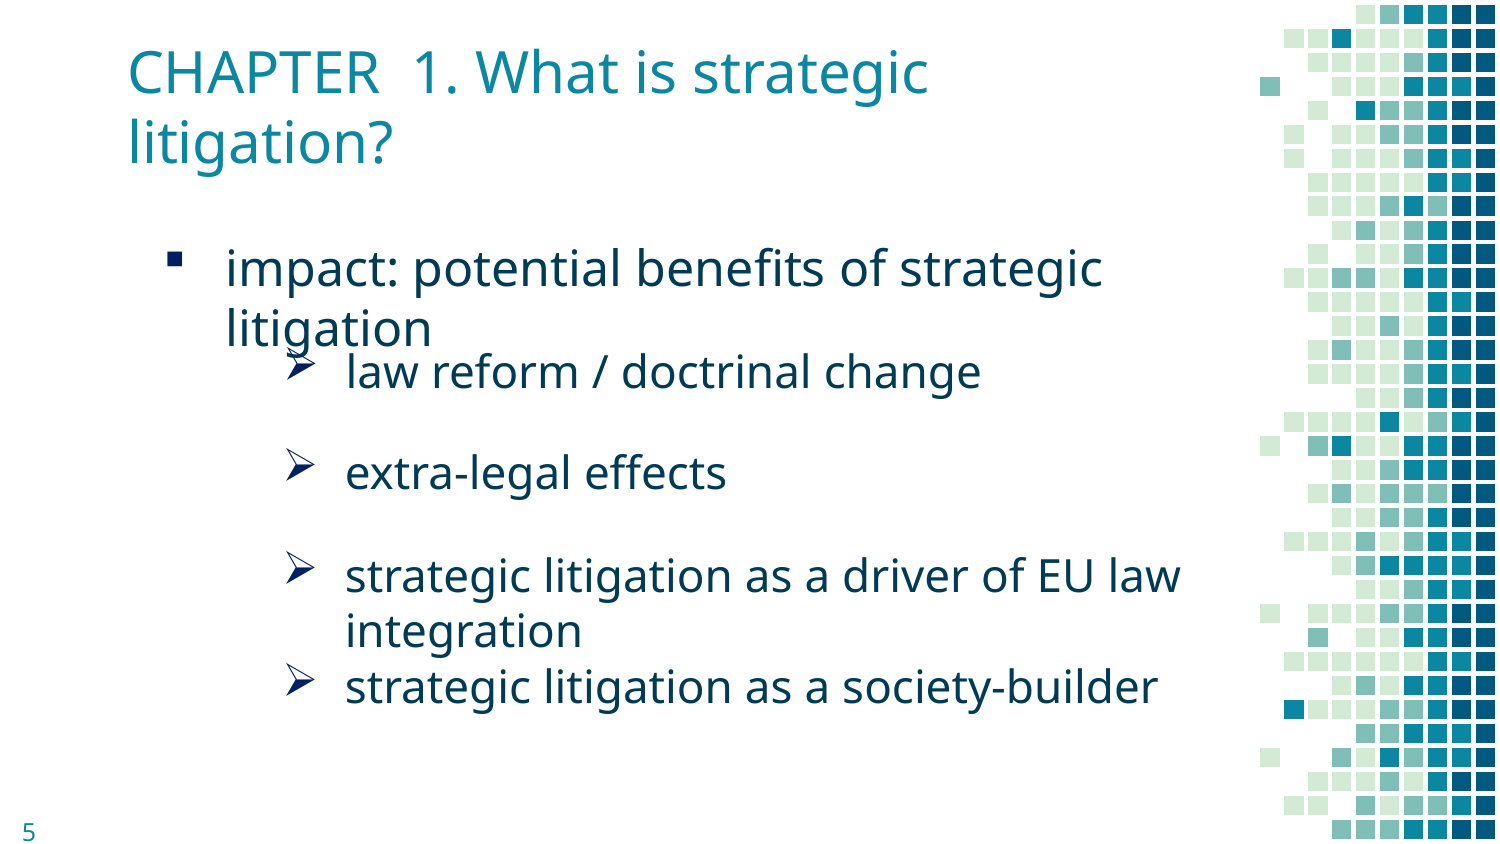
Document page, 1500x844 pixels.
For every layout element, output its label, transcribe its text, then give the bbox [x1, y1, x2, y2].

title CHAPTER 1. What is strategic litigation? [112, 49, 1222, 191]
text_box law reform / doctrinal change [255, 327, 1365, 442]
text_box extra-legal effects [254, 428, 1364, 489]
text_box strategic litigation as a society-builder [254, 643, 1364, 704]
text_box strategic litigation as a driver of EU law integration [254, 531, 1364, 643]
slide_number 5 [6, 801, 97, 844]
text_box impact: potential benefits of strategic litigation [135, 221, 1245, 321]
